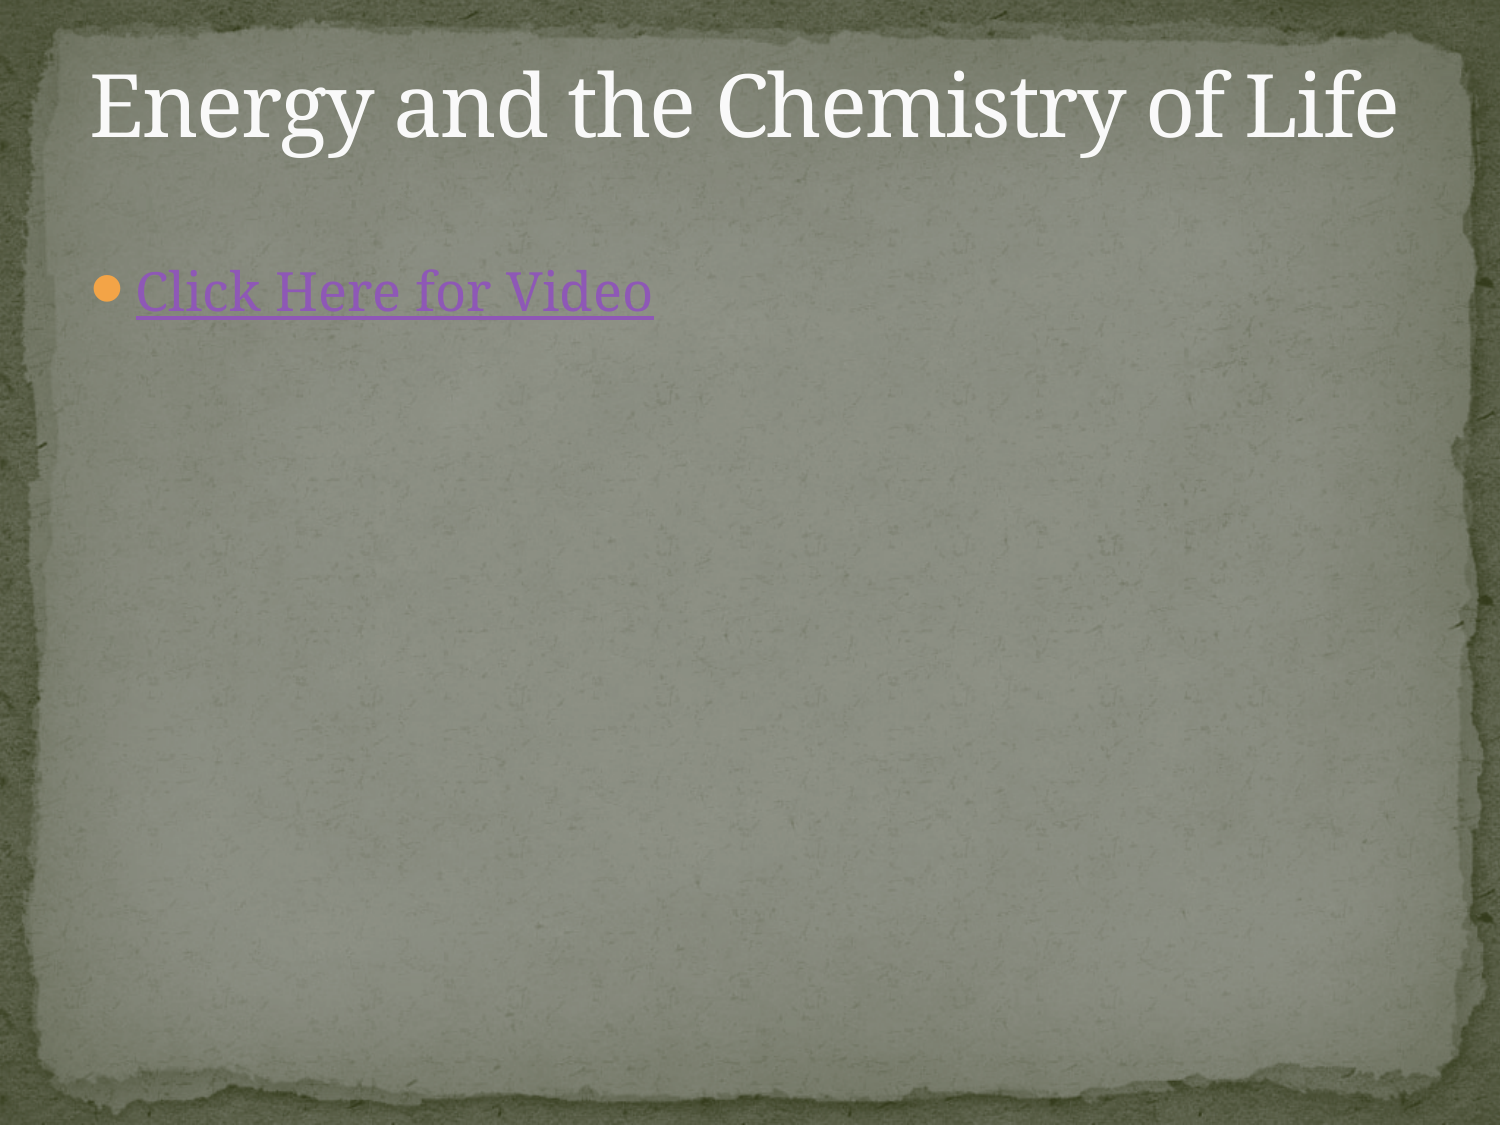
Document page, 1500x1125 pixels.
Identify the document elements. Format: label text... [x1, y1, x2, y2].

list Click Here for Video [75, 249, 1425, 1000]
title Energy and the Chemistry of Life [74, 24, 1425, 163]
